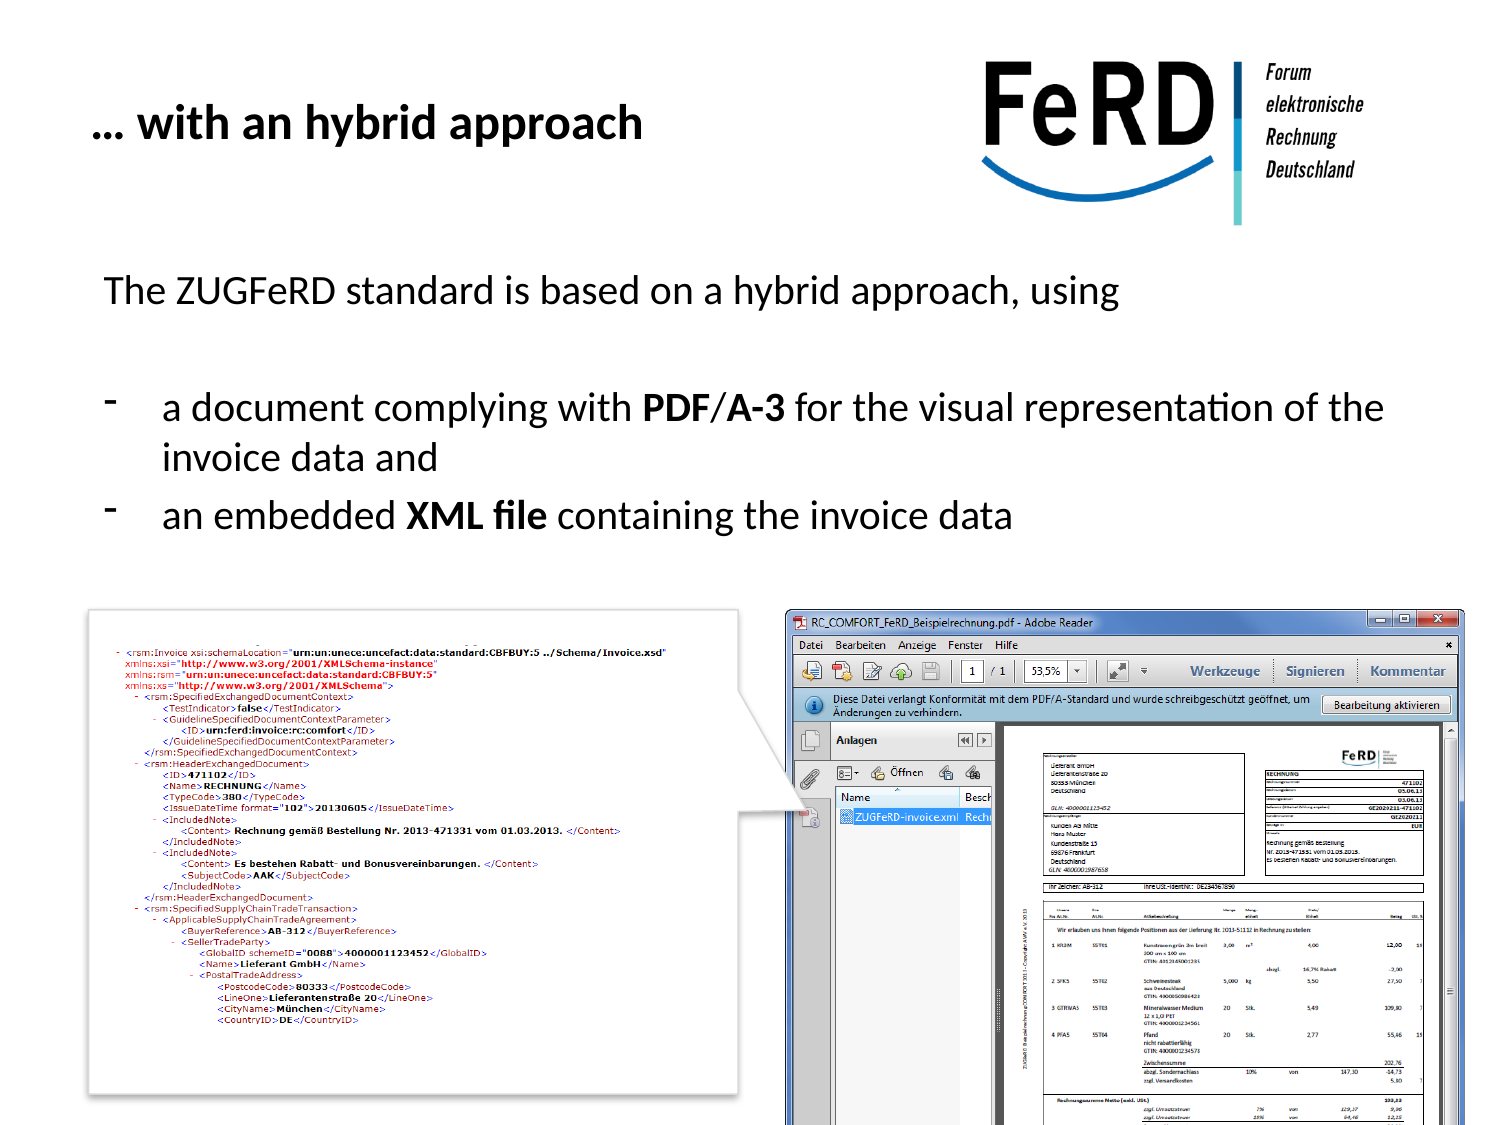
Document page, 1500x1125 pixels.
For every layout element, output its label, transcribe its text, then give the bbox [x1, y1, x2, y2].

picture [962, 42, 1424, 232]
title … with an hybrid approach [75, 66, 963, 173]
list The ZUGFeRD standard is based on a hybrid approach, using a document complying with PDF/A-3 for the visual representation of the invoice data and an embedded XML file containing the invoice data [88, 255, 1424, 575]
picture [785, 609, 1466, 1125]
picture [111, 644, 715, 1024]
text_box [87, 608, 780, 1095]
